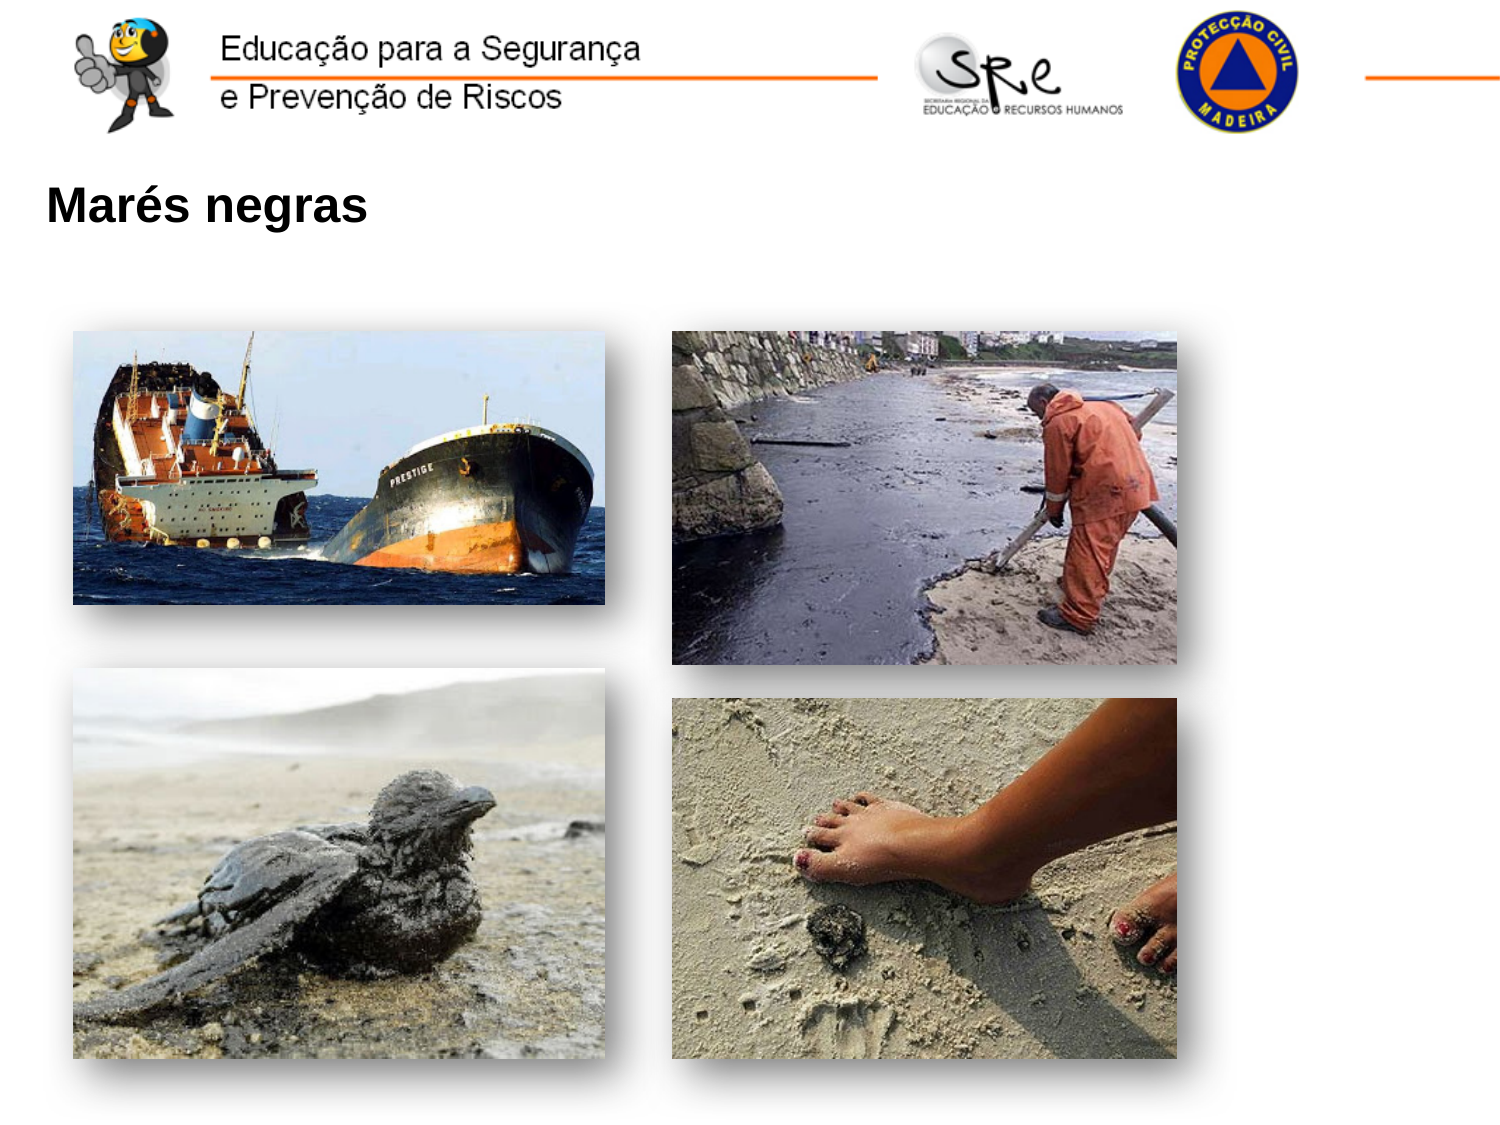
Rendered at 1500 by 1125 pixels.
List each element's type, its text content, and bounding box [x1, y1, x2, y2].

picture [0, 0, 1500, 1125]
text_box Marés negras [31, 165, 384, 240]
